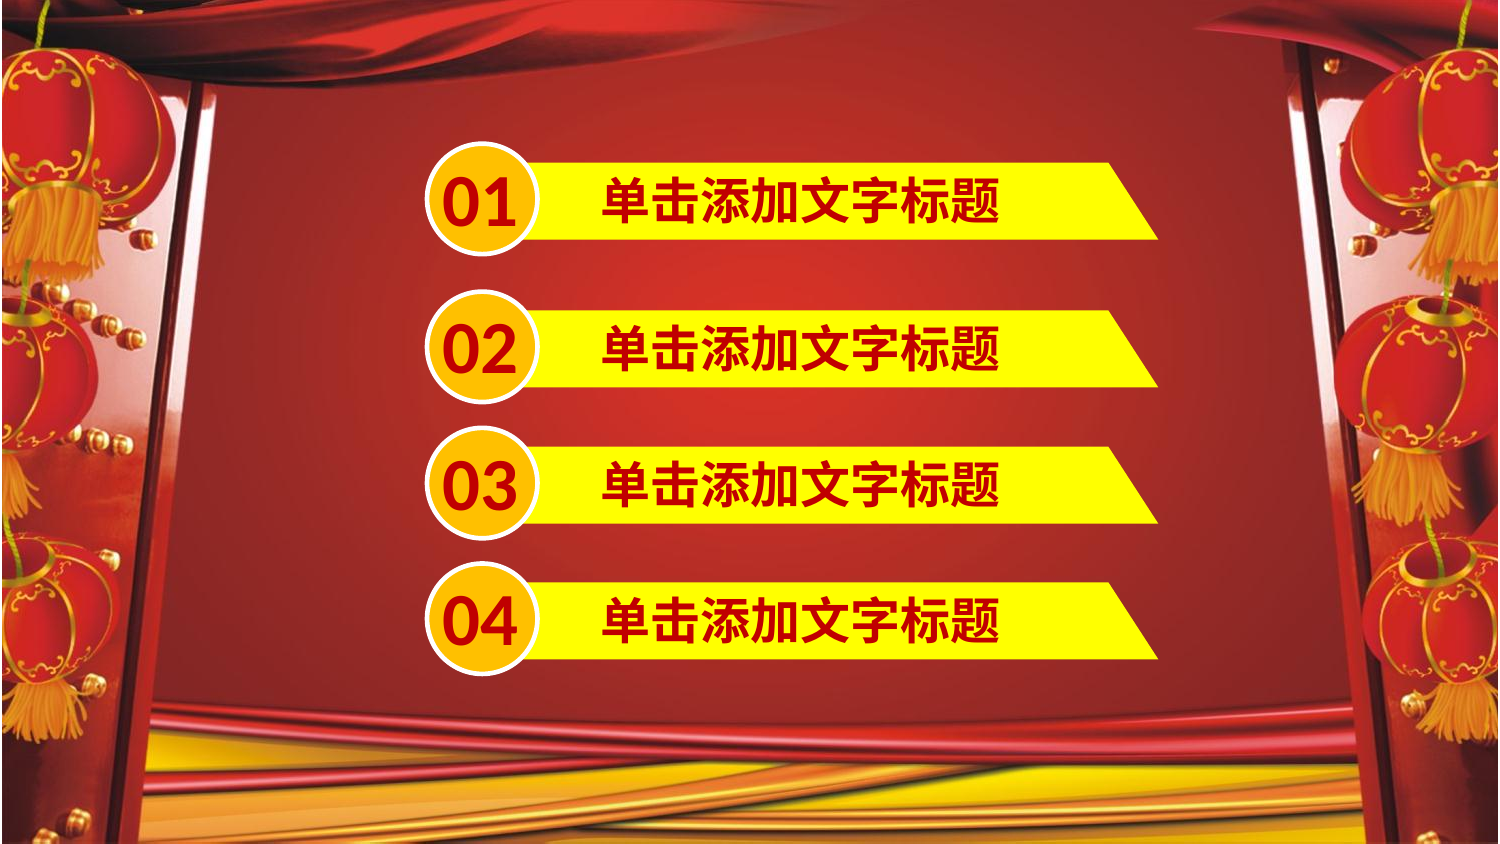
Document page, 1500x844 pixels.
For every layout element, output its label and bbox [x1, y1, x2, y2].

text_box [426, 291, 538, 403]
text_box [538, 162, 1159, 240]
text_box [426, 143, 538, 255]
text_box [426, 427, 538, 539]
text_box [538, 582, 1159, 660]
text_box [538, 446, 1159, 524]
text_box [426, 563, 538, 674]
picture [2, 0, 1498, 844]
text_box [538, 310, 1159, 388]
